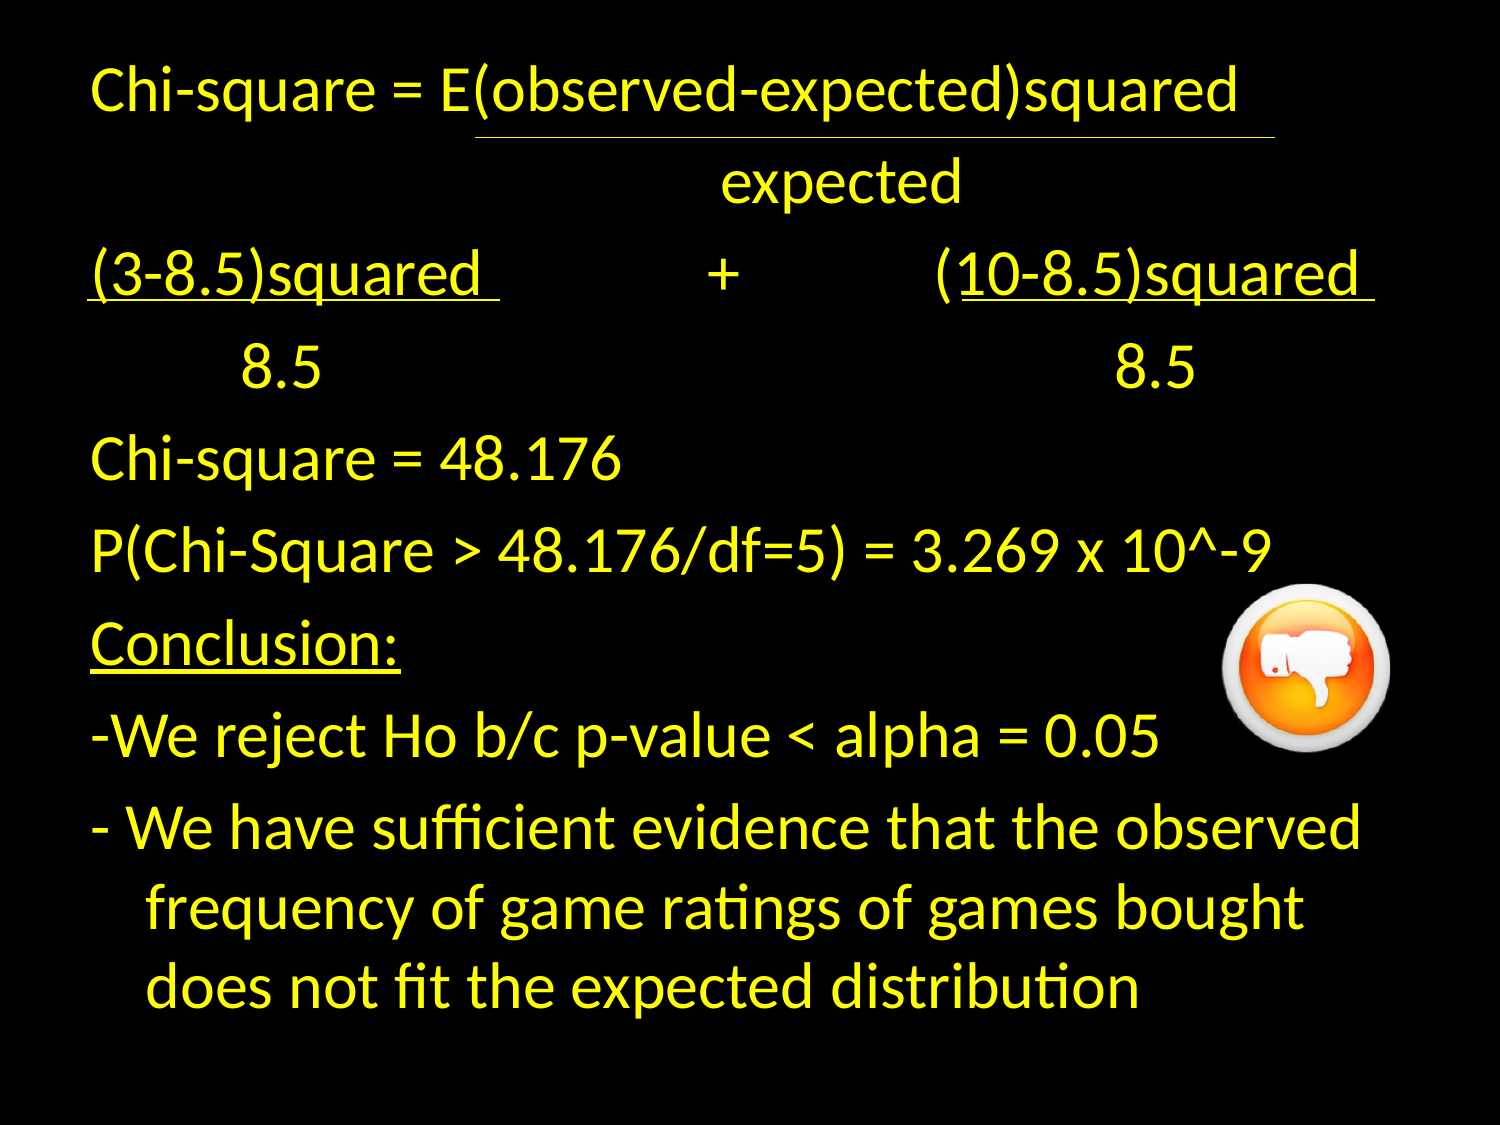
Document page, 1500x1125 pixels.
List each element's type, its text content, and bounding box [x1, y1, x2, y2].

picture [1187, 549, 1426, 788]
list Chi-square = E(observed-expected)squared expected (3-8.5)squared + (10-8.5)squared 8.5 8.5 Chi-square = 48.176 P(Chi-Square > 48.176/df=5) = 3.269 x 10^-9 Conclusion: -We reject Ho b/c p-value < alpha = 0.05 - We have sufficient evidence that the observed frequency of game ratings of games bought does not fit the expected distribution [75, 37, 1425, 1038]
